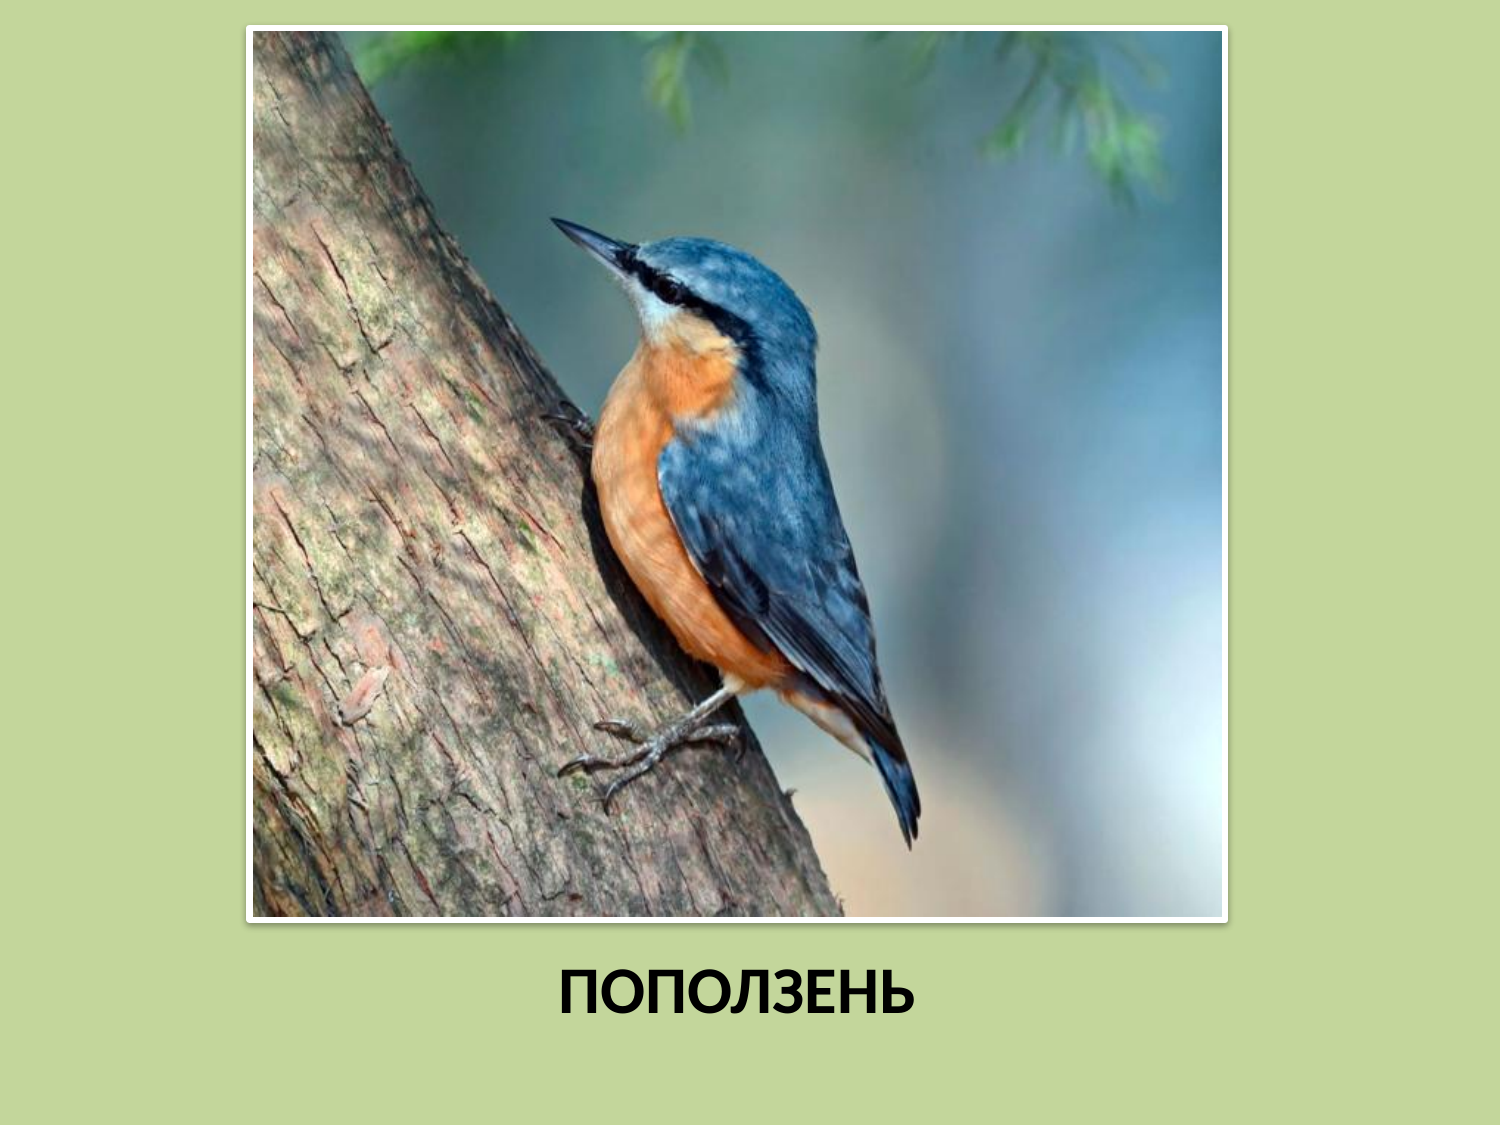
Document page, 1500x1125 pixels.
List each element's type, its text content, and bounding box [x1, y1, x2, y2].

text_box ПОПОЛЗЕНЬ [543, 939, 932, 1034]
picture [252, 30, 1223, 918]
